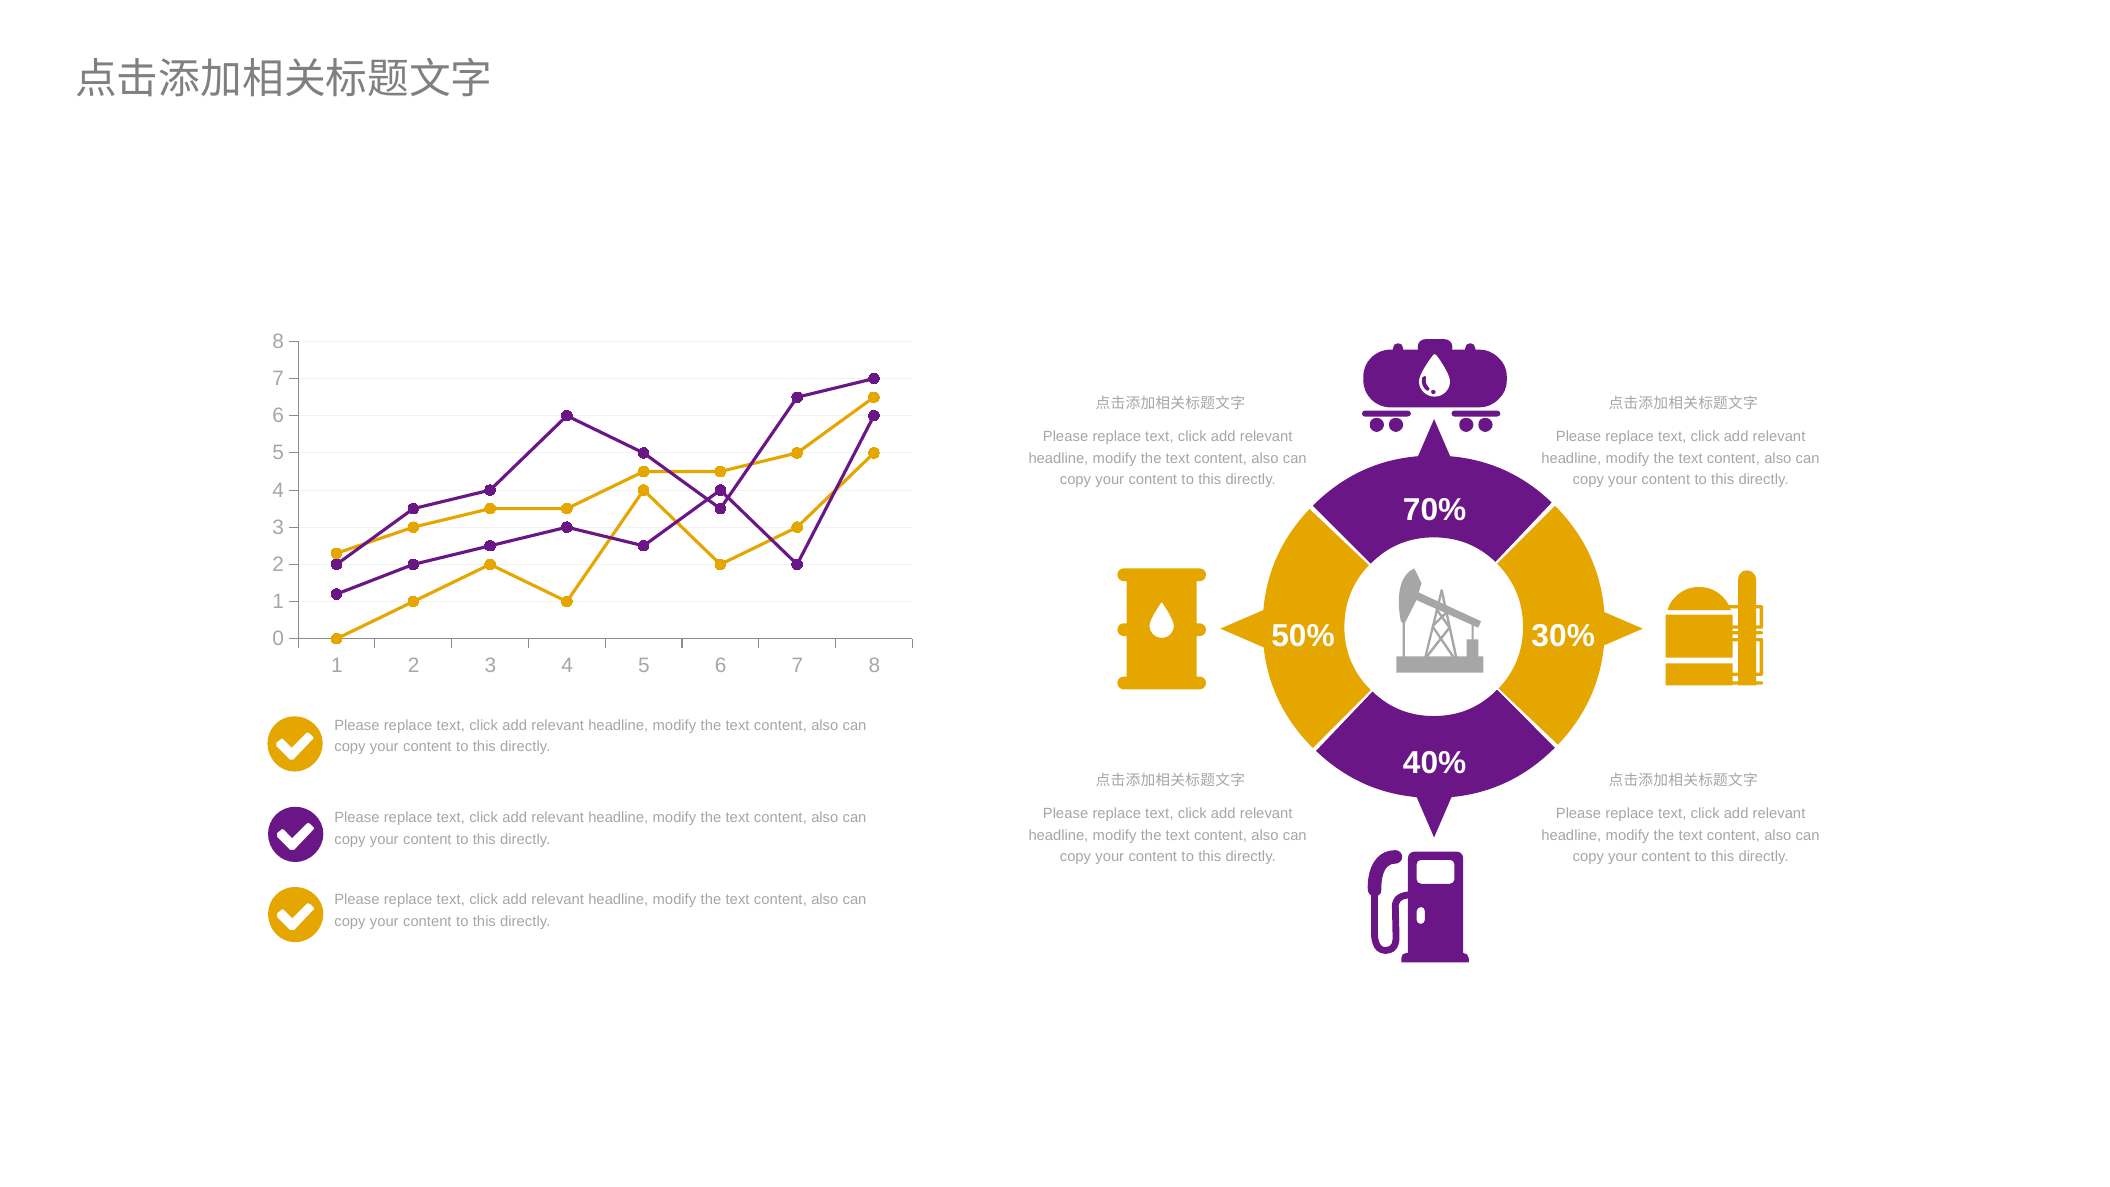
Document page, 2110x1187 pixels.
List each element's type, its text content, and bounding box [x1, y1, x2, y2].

text_box [267, 716, 323, 772]
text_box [1018, 390, 1318, 487]
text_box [1390, 568, 1484, 673]
text_box Please replace text, click add relevant headline, modify the text content, also can copy your content to this directly. [334, 886, 893, 930]
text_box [1531, 767, 1831, 864]
text_box Please replace text, click add relevant headline, modify the text content, also can copy your content to this directly. [334, 804, 893, 848]
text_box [1220, 509, 1371, 749]
text_box [268, 886, 324, 943]
text_box Please replace text, click add relevant headline, modify the text content, also can copy your content to this directly. [334, 711, 893, 755]
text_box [1018, 767, 1318, 864]
text_box [268, 806, 324, 863]
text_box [1316, 689, 1555, 838]
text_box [1361, 339, 1507, 432]
text_box [1117, 568, 1206, 690]
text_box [1531, 390, 1831, 487]
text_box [1497, 505, 1643, 745]
text_box [1367, 850, 1469, 963]
text_box 点击添加相关标题文字 [59, 44, 563, 107]
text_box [1665, 570, 1764, 686]
chart [259, 322, 926, 685]
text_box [1312, 419, 1552, 564]
